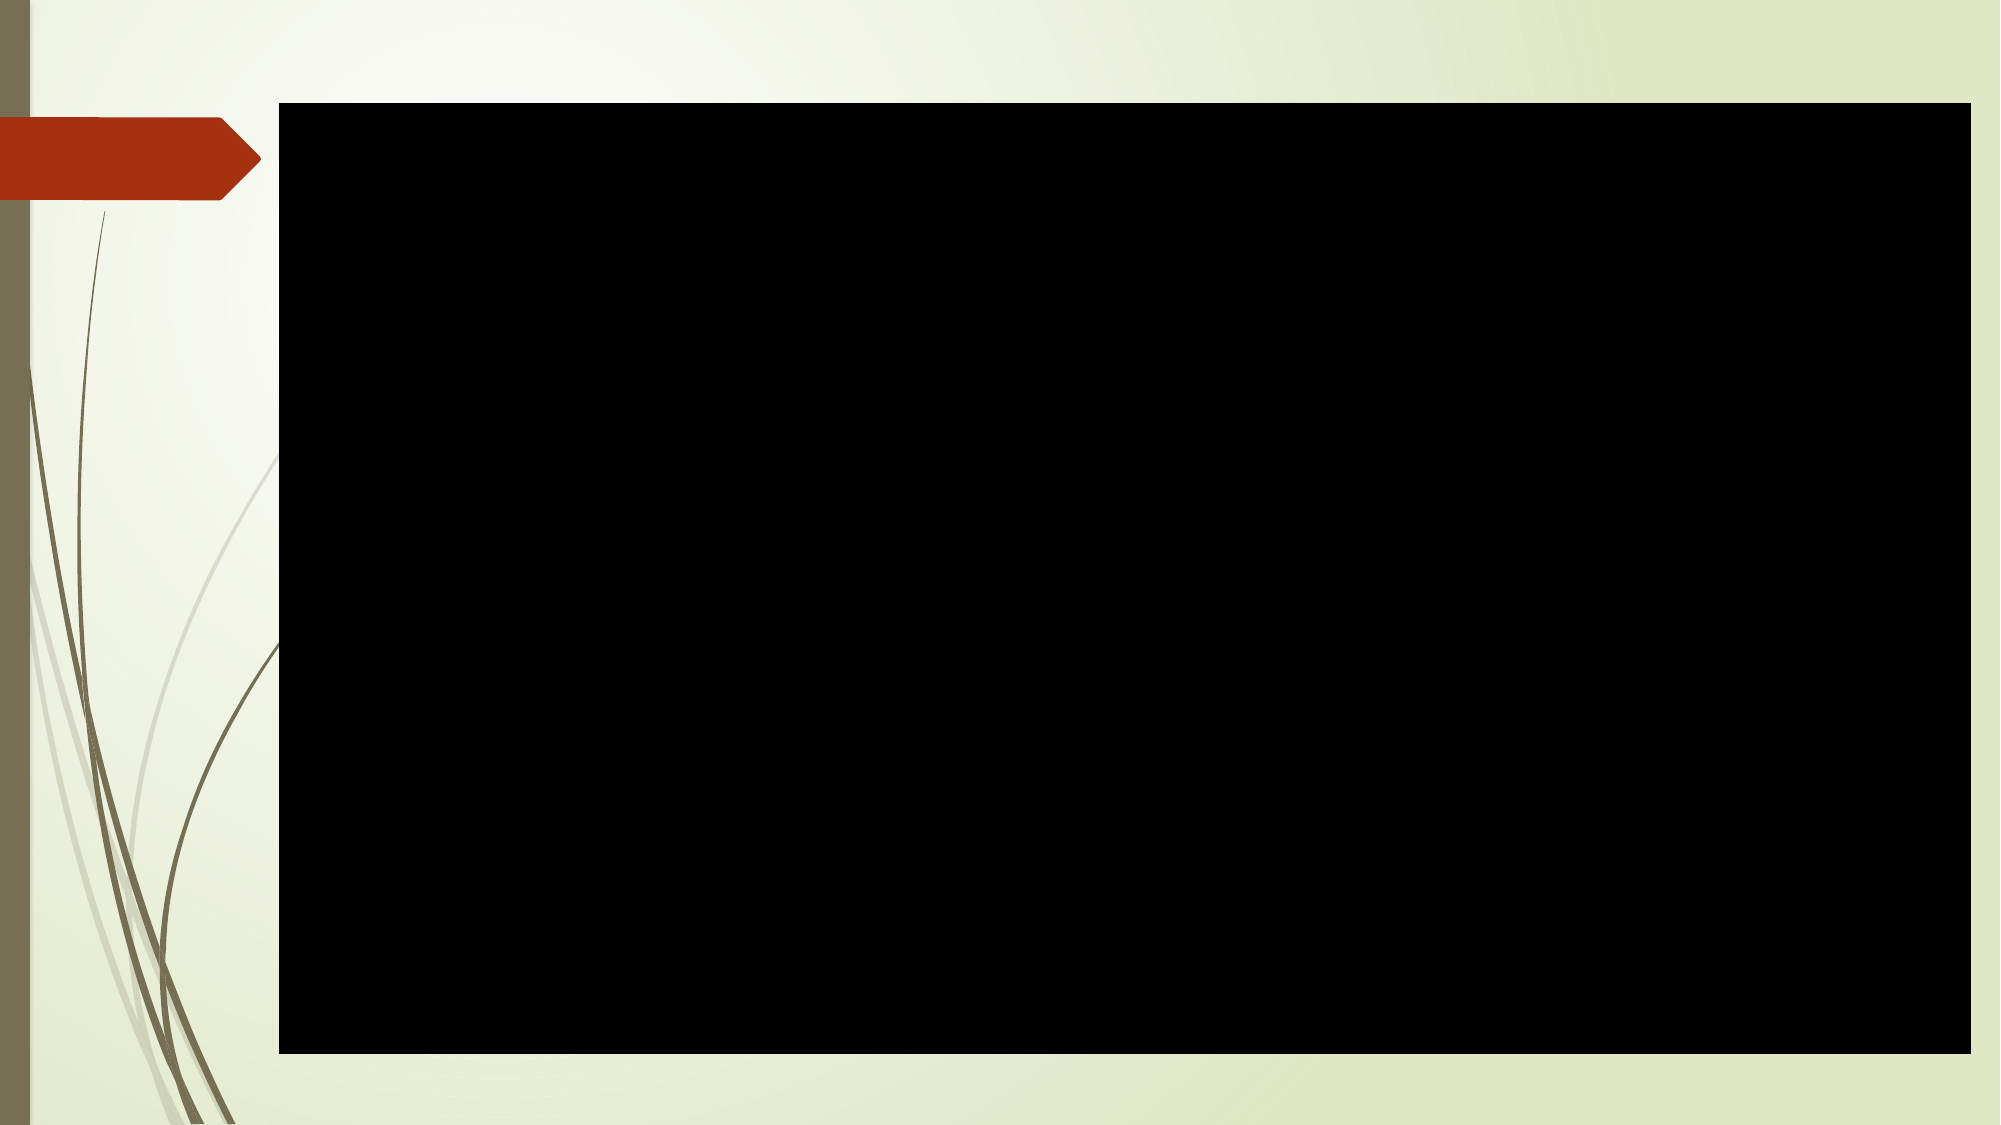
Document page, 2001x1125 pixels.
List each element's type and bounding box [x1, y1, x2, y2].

list [278, 102, 1972, 1055]
